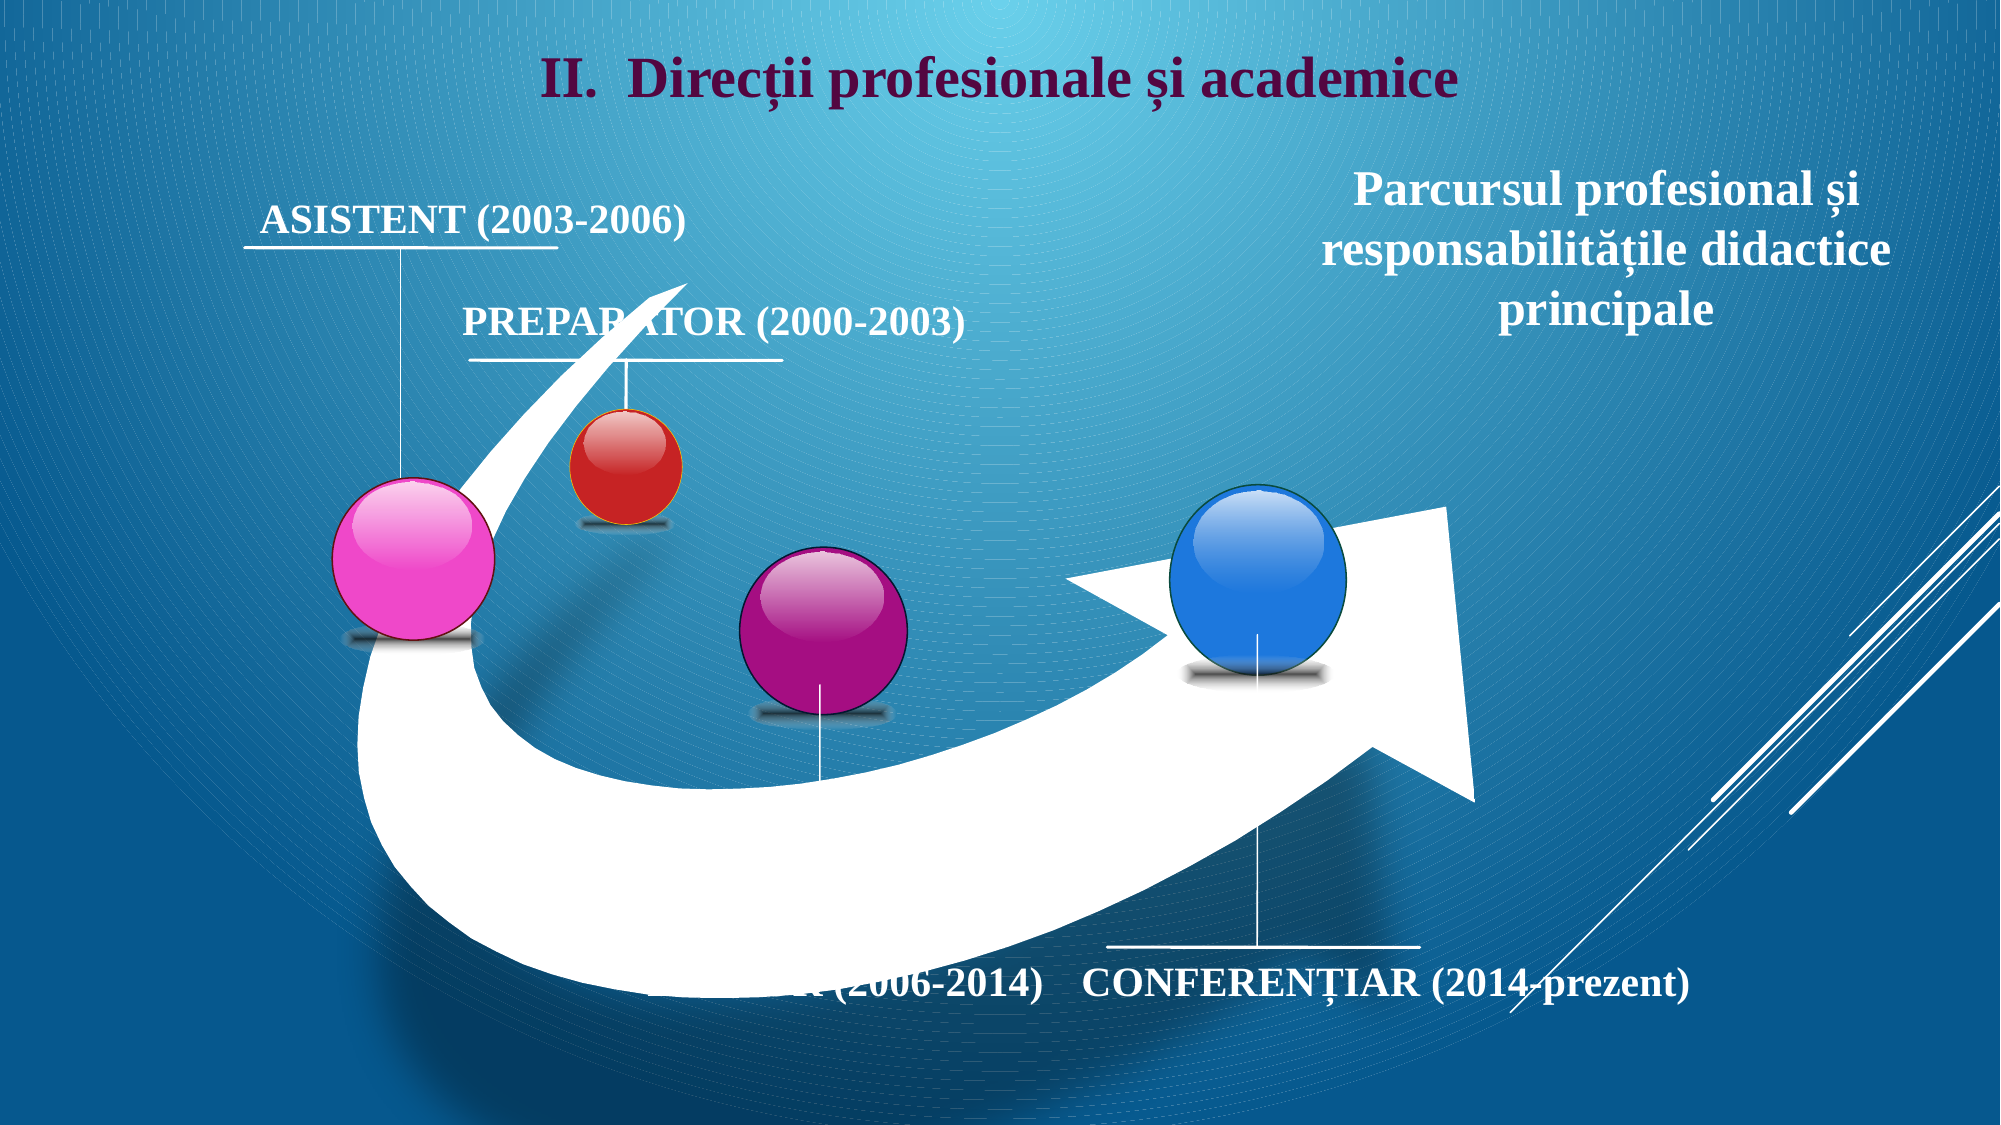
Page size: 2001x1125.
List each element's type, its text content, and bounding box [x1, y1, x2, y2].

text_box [569, 546, 1096, 1014]
text_box II. Direcții profesionale și academice [331, 32, 1669, 117]
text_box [1066, 484, 1733, 1014]
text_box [1267, 147, 1939, 346]
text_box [916, 285, 1048, 535]
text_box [244, 184, 916, 655]
text_box [357, 655, 569, 980]
